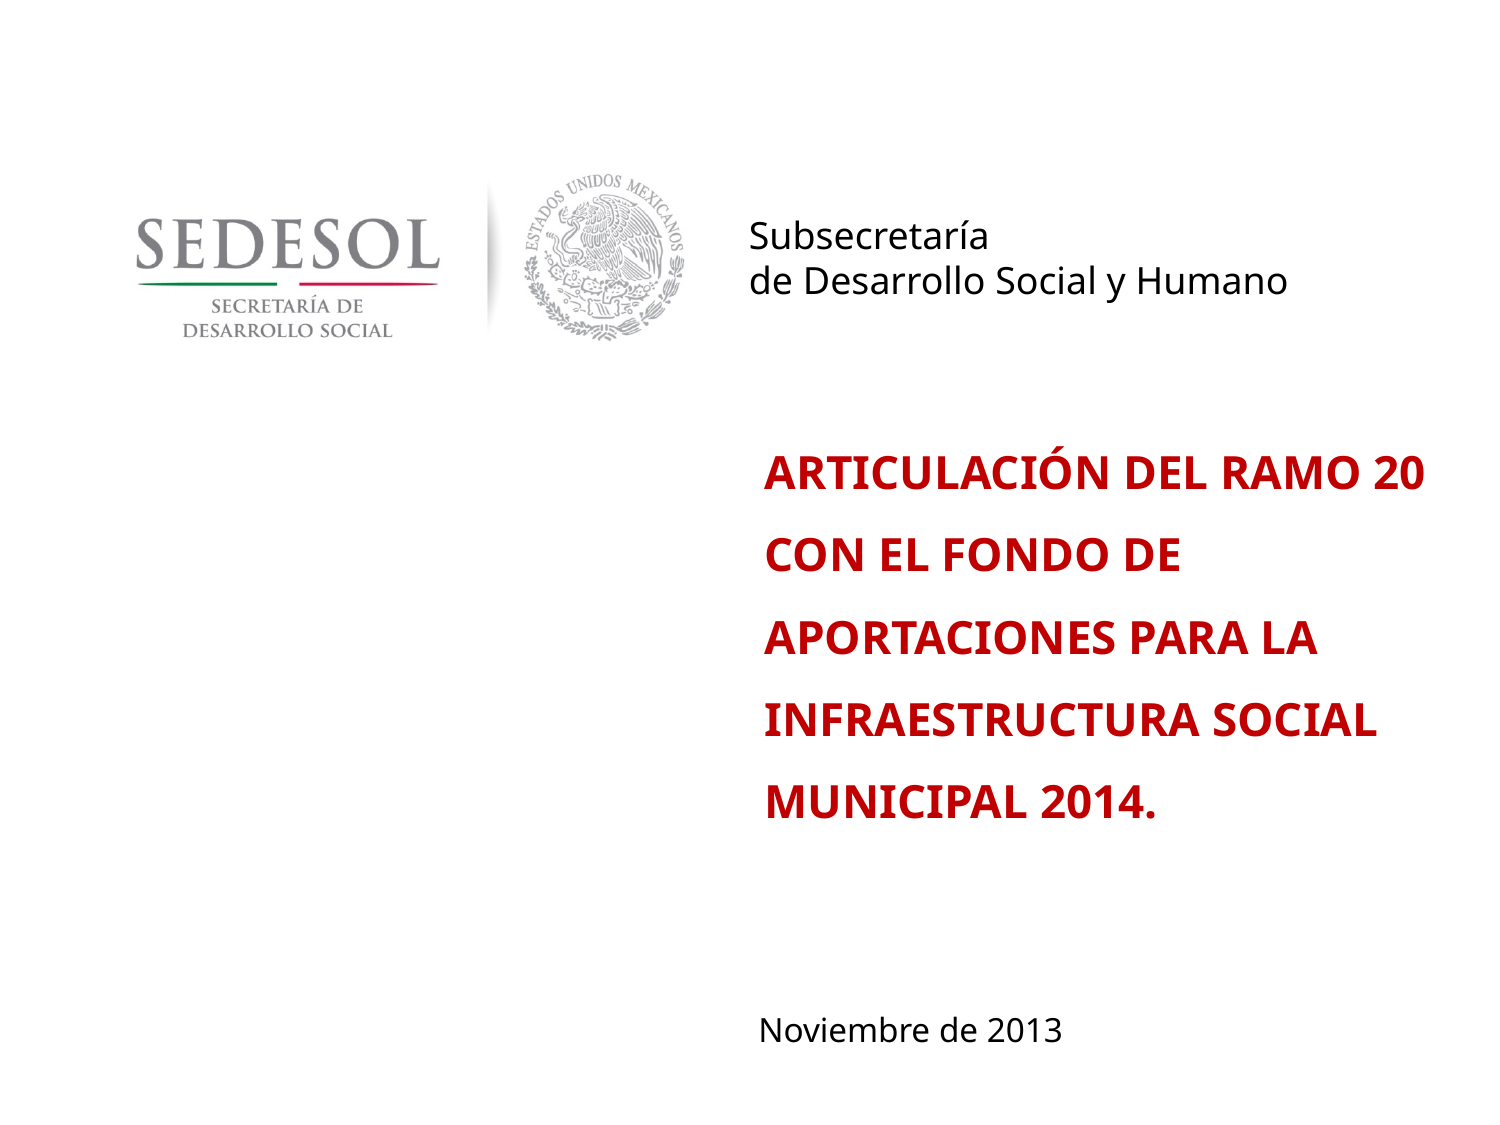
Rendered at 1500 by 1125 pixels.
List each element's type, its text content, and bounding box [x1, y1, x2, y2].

text_box Noviembre de 2013 [746, 1003, 1092, 1056]
picture [114, 160, 698, 350]
text_box ARTICULACIÓN DEL RAMO 20 CON EL FONDO DE APORTACIONES PARA LA INFRAESTRUCTURA SOCIAL MUNICIPAL 2014. [750, 408, 1465, 875]
text_box Subsecretaría de Desarrollo Social y Humano [736, 206, 1443, 309]
